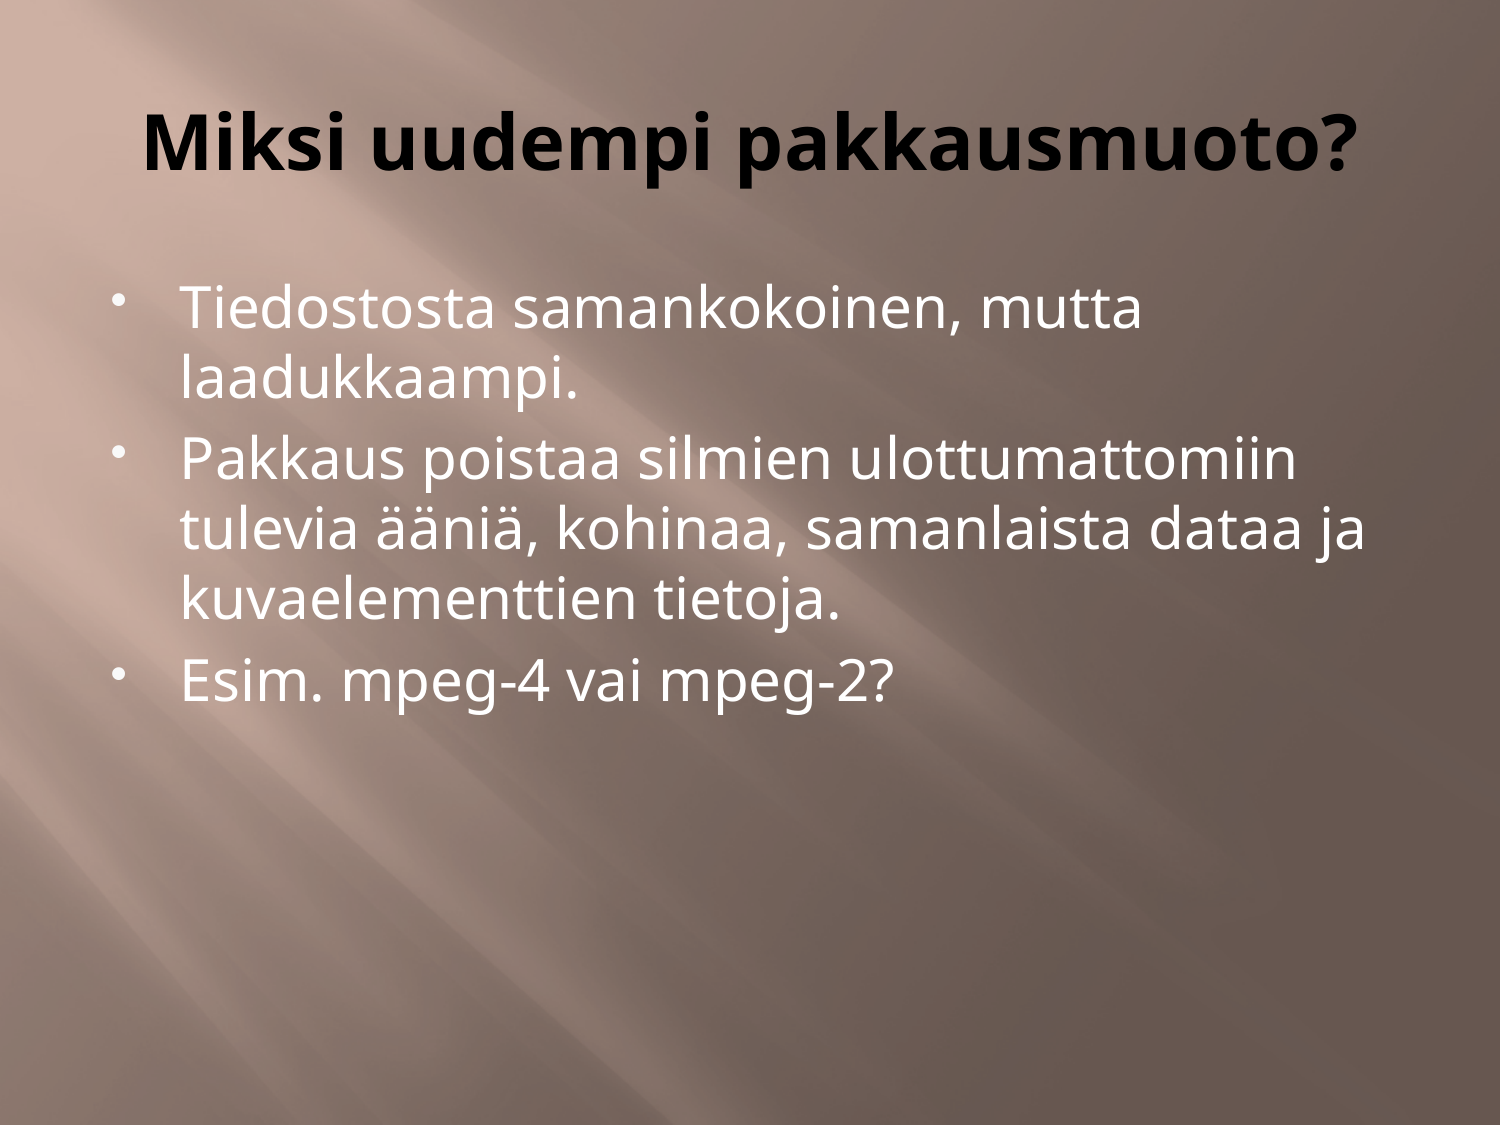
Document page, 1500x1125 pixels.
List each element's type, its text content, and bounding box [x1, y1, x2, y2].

title Miksi uudempi pakkausmuoto? [75, 45, 1425, 233]
list Tiedostosta samankokoinen, mutta laadukkaampi. Pakkaus poistaa silmien ulottumattomiin tulevia ääniä, kohinaa, samanlaista dataa ja kuvaelementtien tietoja. Esim. mpeg-4 vai mpeg-2? [75, 262, 1425, 1035]
